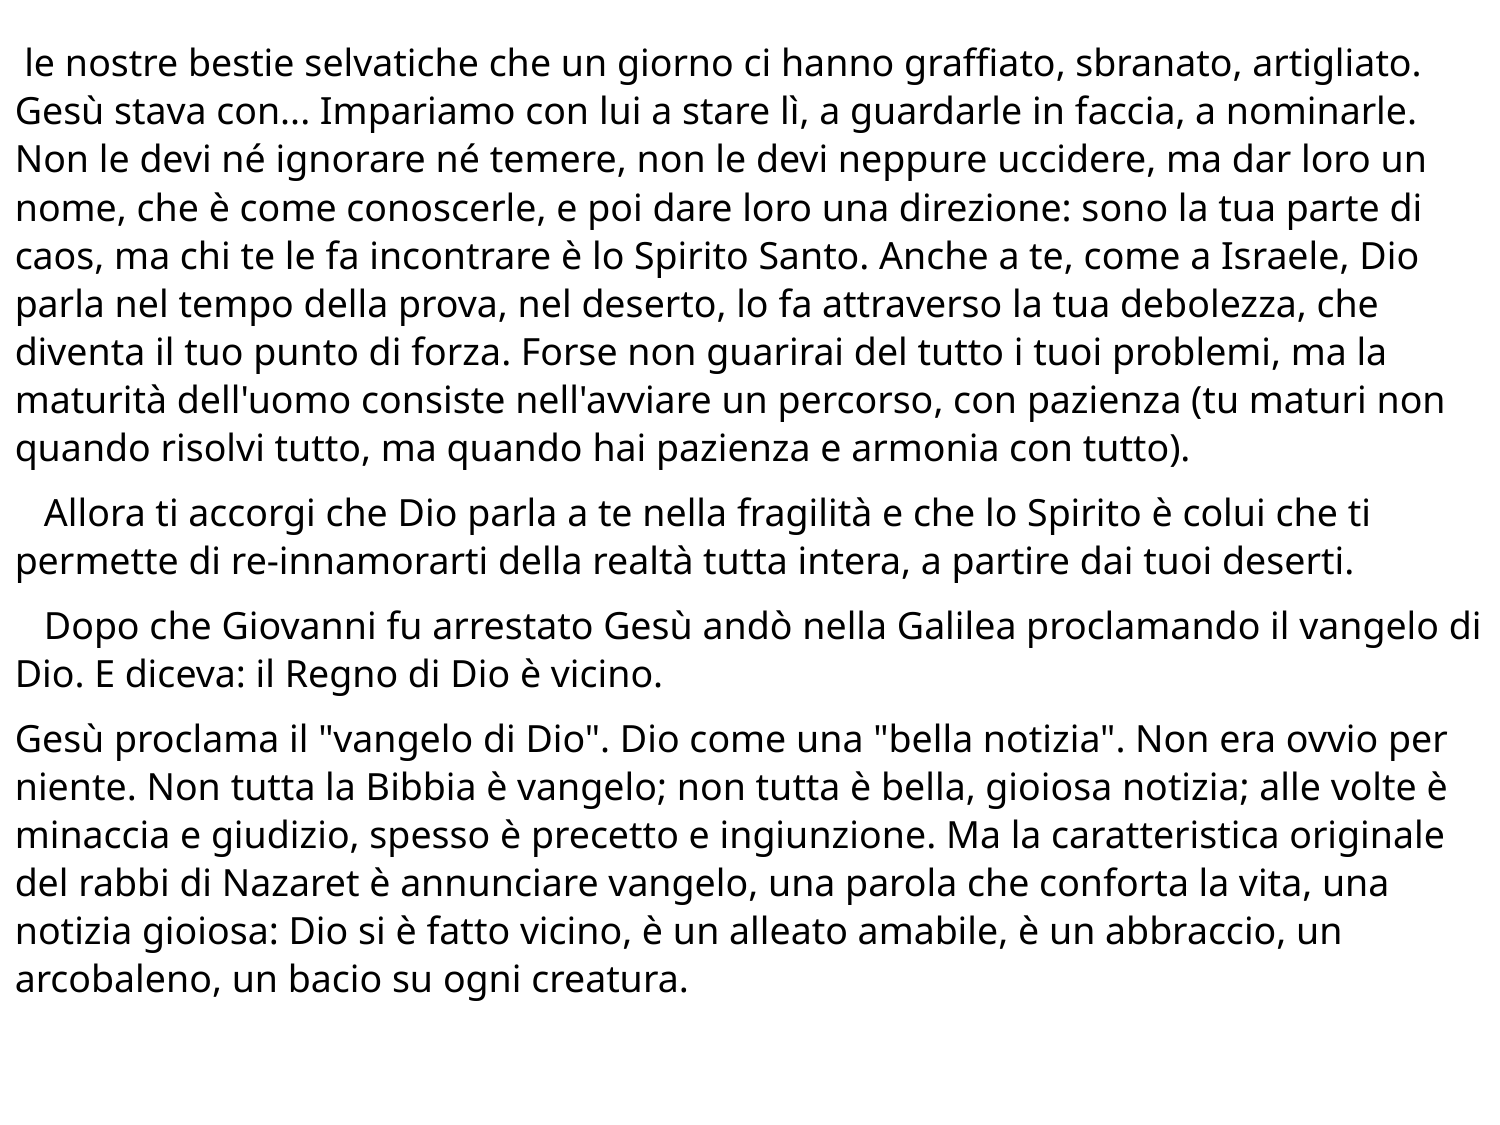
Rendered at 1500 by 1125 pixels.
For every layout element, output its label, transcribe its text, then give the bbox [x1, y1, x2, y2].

text_box le nostre bestie selvatiche che un giorno ci hanno graffiato, sbranato, artigliato. Gesù stava con... Impariamo con lui a stare lì, a guardarle in faccia, a nominarle. Non le devi né ignorare né temere, non le devi neppure uccidere, ma dar loro un nome, che è come conoscerle, e poi dare loro una direzione: sono la tua parte di caos, ma chi te le fa incontrare è lo Spirito Santo. Anche a te, come a Israele, Dio parla nel tempo della prova, nel deserto, lo fa attraverso la tua debolezza, che diventa il tuo punto di forza. Forse non guarirai del tutto i tuoi problemi, ma la maturità dell'uomo consiste nell'avviare un percorso, con pazienza (tu maturi non quando risolvi tutto, ma quando hai pazienza e armonia con tutto). Allora ti accorgi che Dio parla a te nella fragilità e che lo Spirito è colui che ti permette di re-innamorarti della realtà tutta intera, a partire dai tuoi deserti. Dopo che Giovanni fu arrestato Gesù andò nella Galilea proclamando il vangelo di Dio. E diceva: il Regno di Dio è vicino. Gesù proclama il "vangelo di Dio". Dio come una "bella notizia". Non era ovvio per niente. Non tutta la Bibbia è vangelo; non tutta è bella, gioiosa notizia; alle volte è minaccia e giudizio, spesso è precetto e ingiunzione. Ma la caratteristica originale del rabbi di Nazaret è annunciare vangelo, una parola che conforta la vita, una notizia gioiosa: Dio si è fatto vicino, è un alleato amabile, è un abbraccio, un arcobaleno, un bacio su ogni creatura. [0, 28, 1500, 1073]
